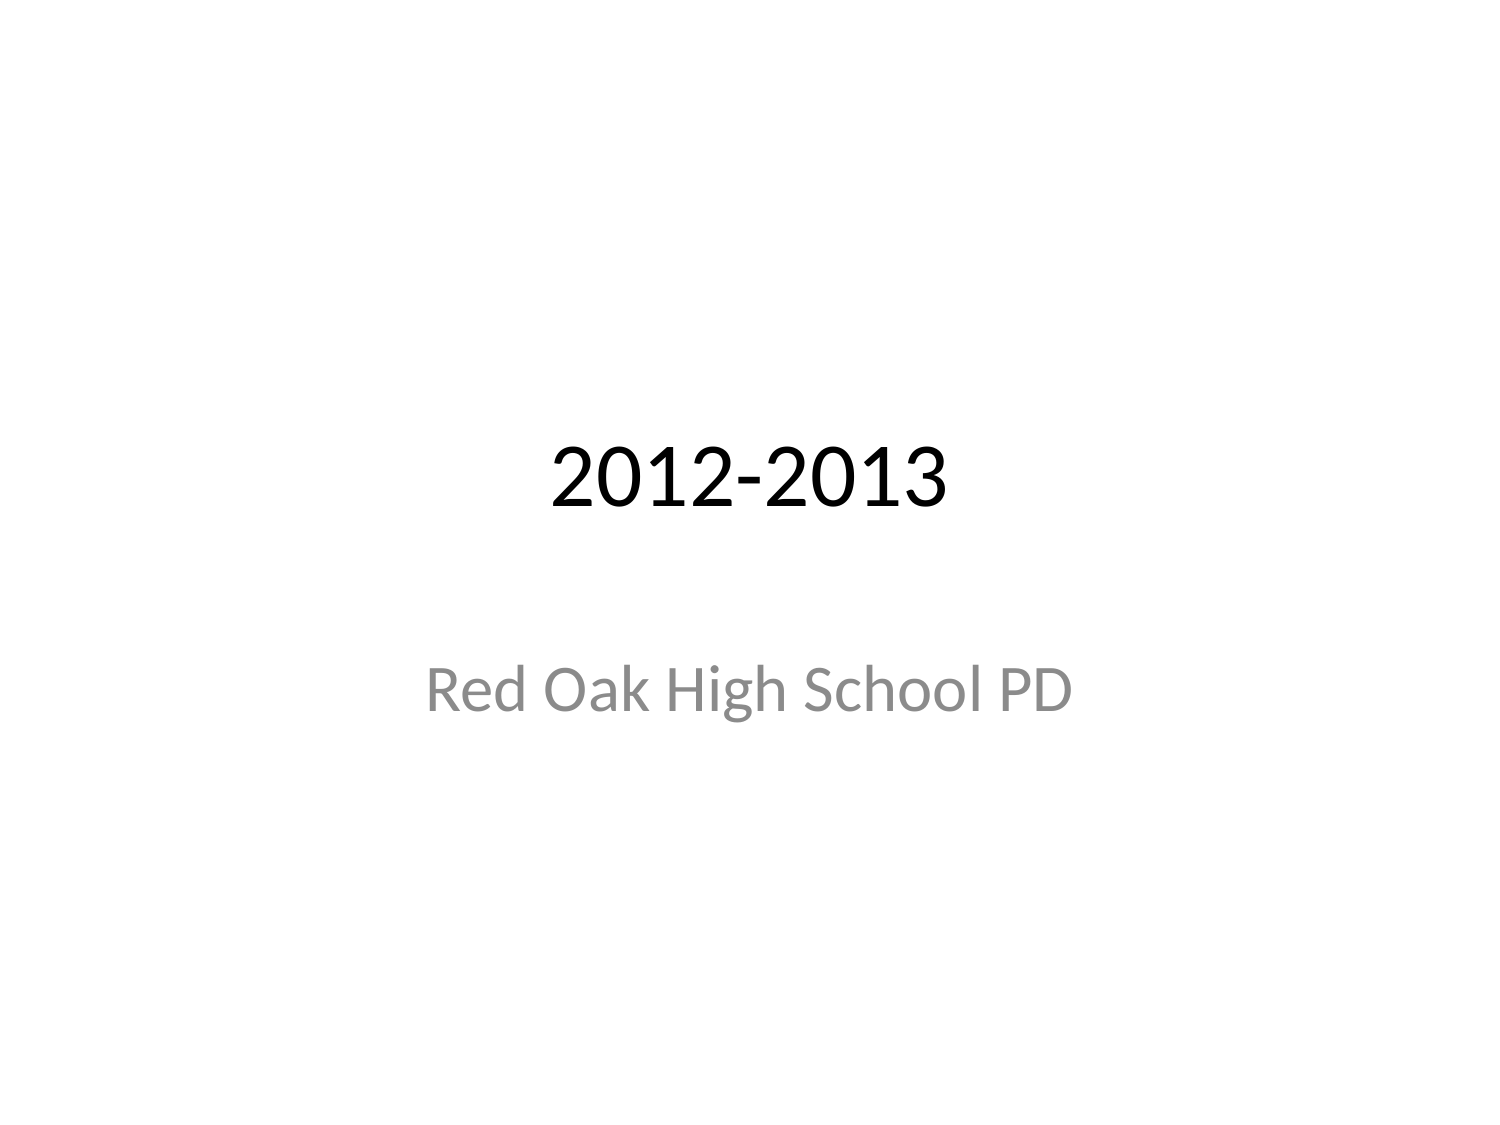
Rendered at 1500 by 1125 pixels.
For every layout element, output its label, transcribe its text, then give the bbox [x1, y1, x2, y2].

title 2012-2013 [112, 349, 1388, 591]
subtitle Red Oak High School PD [225, 637, 1275, 925]
